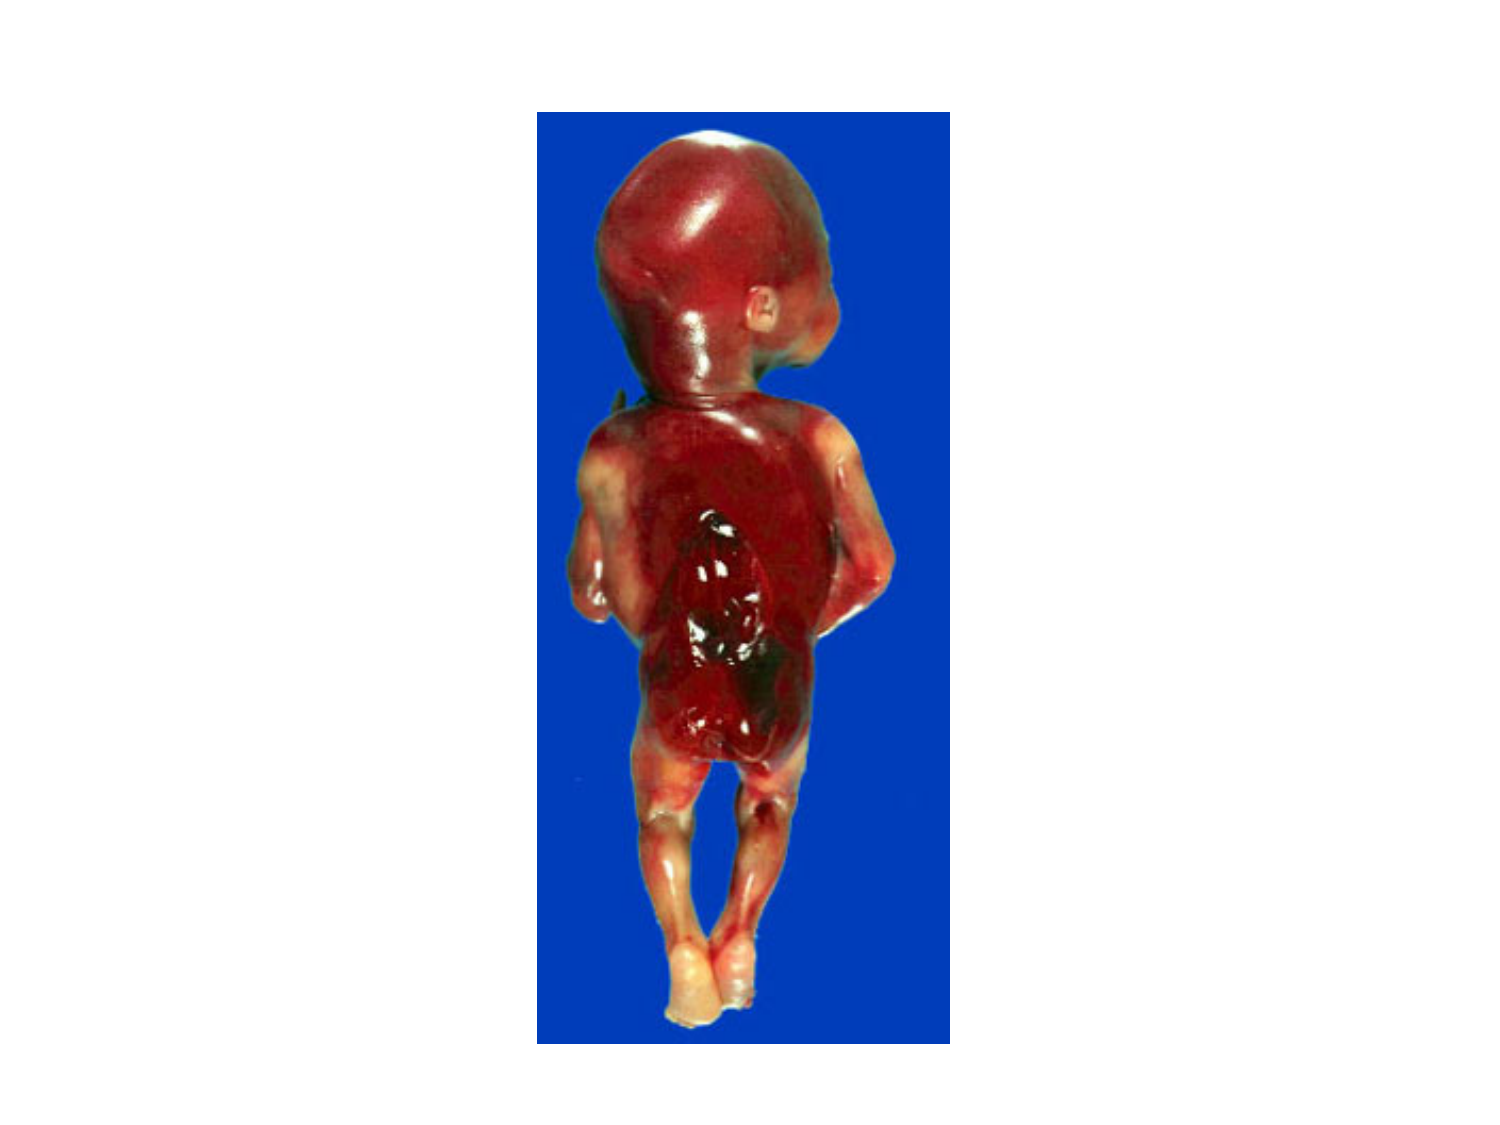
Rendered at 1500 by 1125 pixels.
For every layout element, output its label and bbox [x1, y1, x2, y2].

picture [537, 112, 951, 1044]
